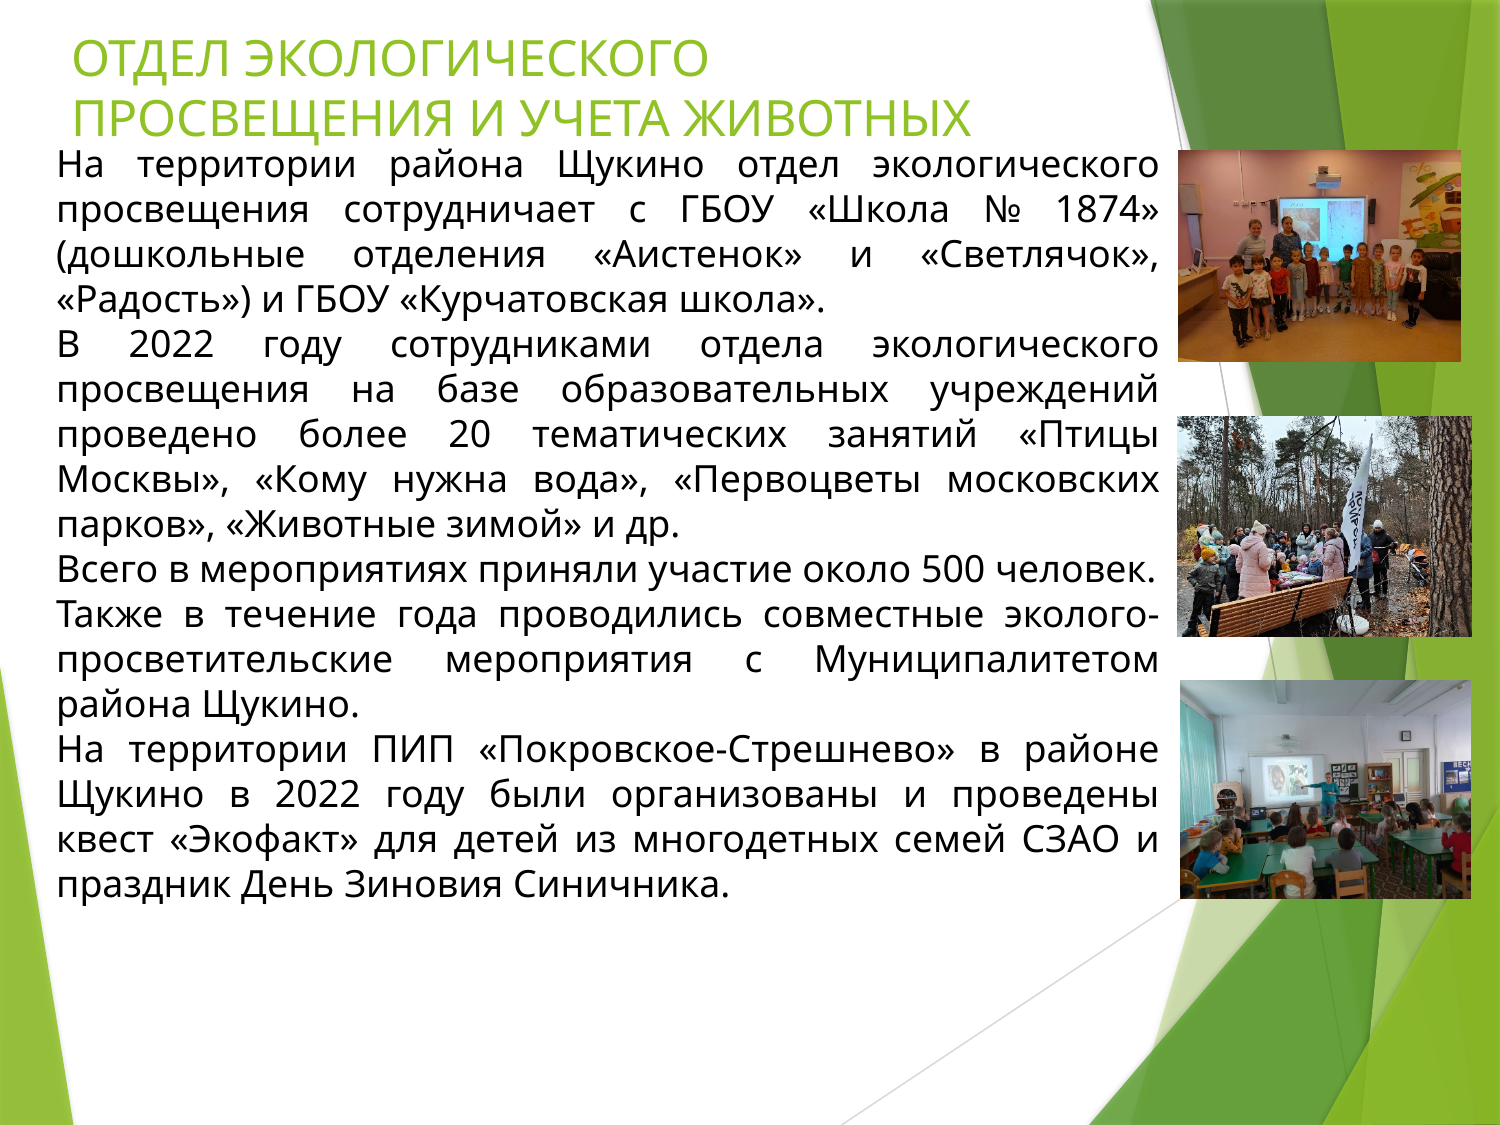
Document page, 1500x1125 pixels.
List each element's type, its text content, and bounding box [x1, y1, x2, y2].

title ОТДЕЛ ЭКОЛОГИЧЕСКОГО ПРОСВЕЩЕНИЯ И УЧЕТА ЖИВОТНЫХ [56, 19, 1098, 132]
picture [1177, 416, 1472, 638]
picture [1179, 680, 1472, 900]
picture [1177, 149, 1461, 363]
text_box На территории района Щукино отдел экологического просвещения сотрудничает с ГБОУ «Школа № 1874» (дошкольные отделения «Аистенок» и «Светлячок», «Радость») и ГБОУ «Курчатовская школа». В 2022 году сотрудниками отдела экологического просвещения на базе образовательных учреждений проведено более 20 тематических занятий «Птицы Москвы», «Кому нужна вода», «Первоцветы московских парков», «Животные зимой» и др. Всего в мероприятиях приняли участие около 500 человек. Также в течение года проводились совместные эколого-просветительские мероприятия с Муниципалитетом района Щукино. На территории ПИП «Покровское-Стрешнево» в районе Щукино в 2022 году были организованы и проведены квест «Экофакт» для детей из многодетных семей СЗАО и праздник День Зиновия Синичника. [41, 132, 1176, 913]
